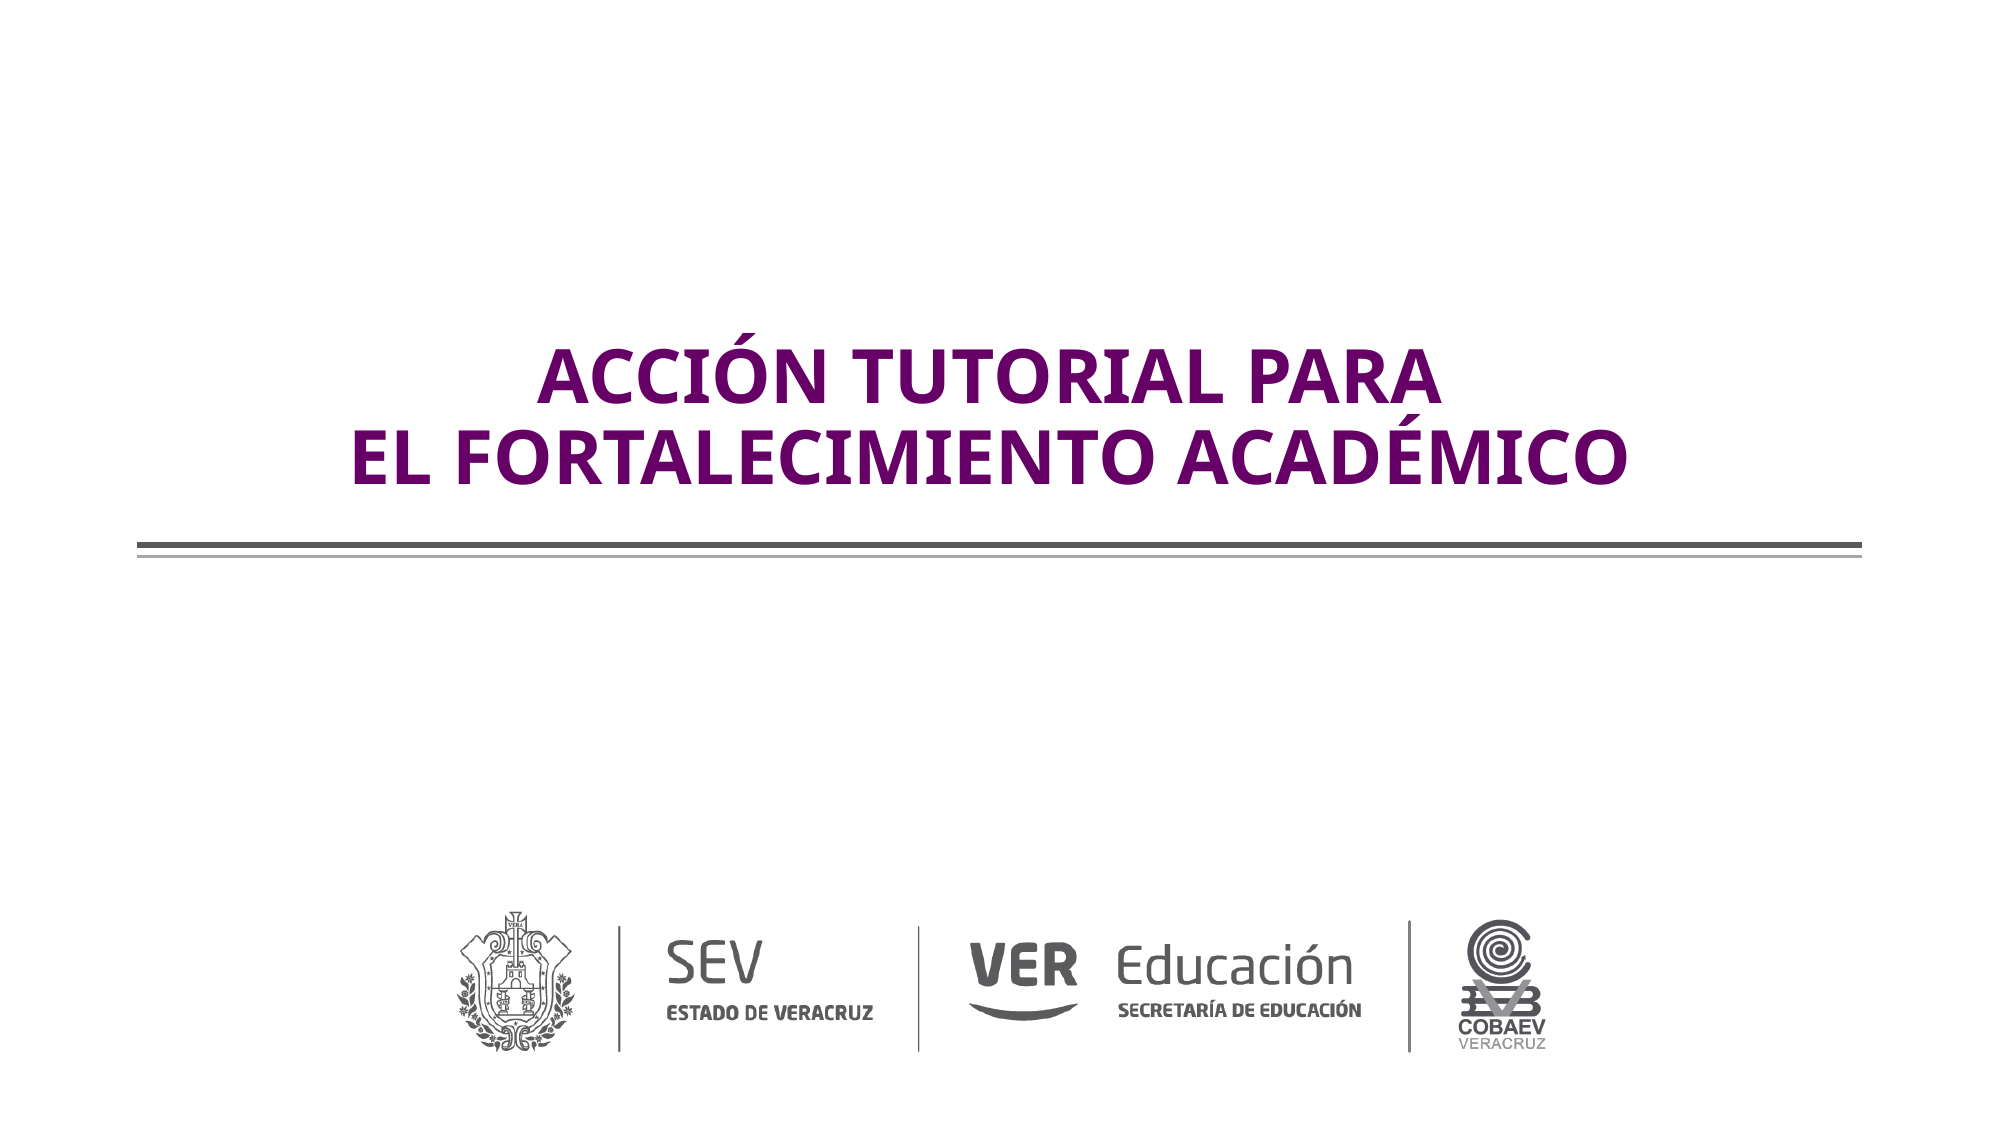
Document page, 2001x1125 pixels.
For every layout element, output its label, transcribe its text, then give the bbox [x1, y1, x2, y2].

title ACCIÓN TUTORIAL PARA EL FORTALECIMIENTO ACADÉMICO [249, 116, 1750, 509]
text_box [137, 544, 1863, 557]
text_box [402, 894, 1558, 1074]
